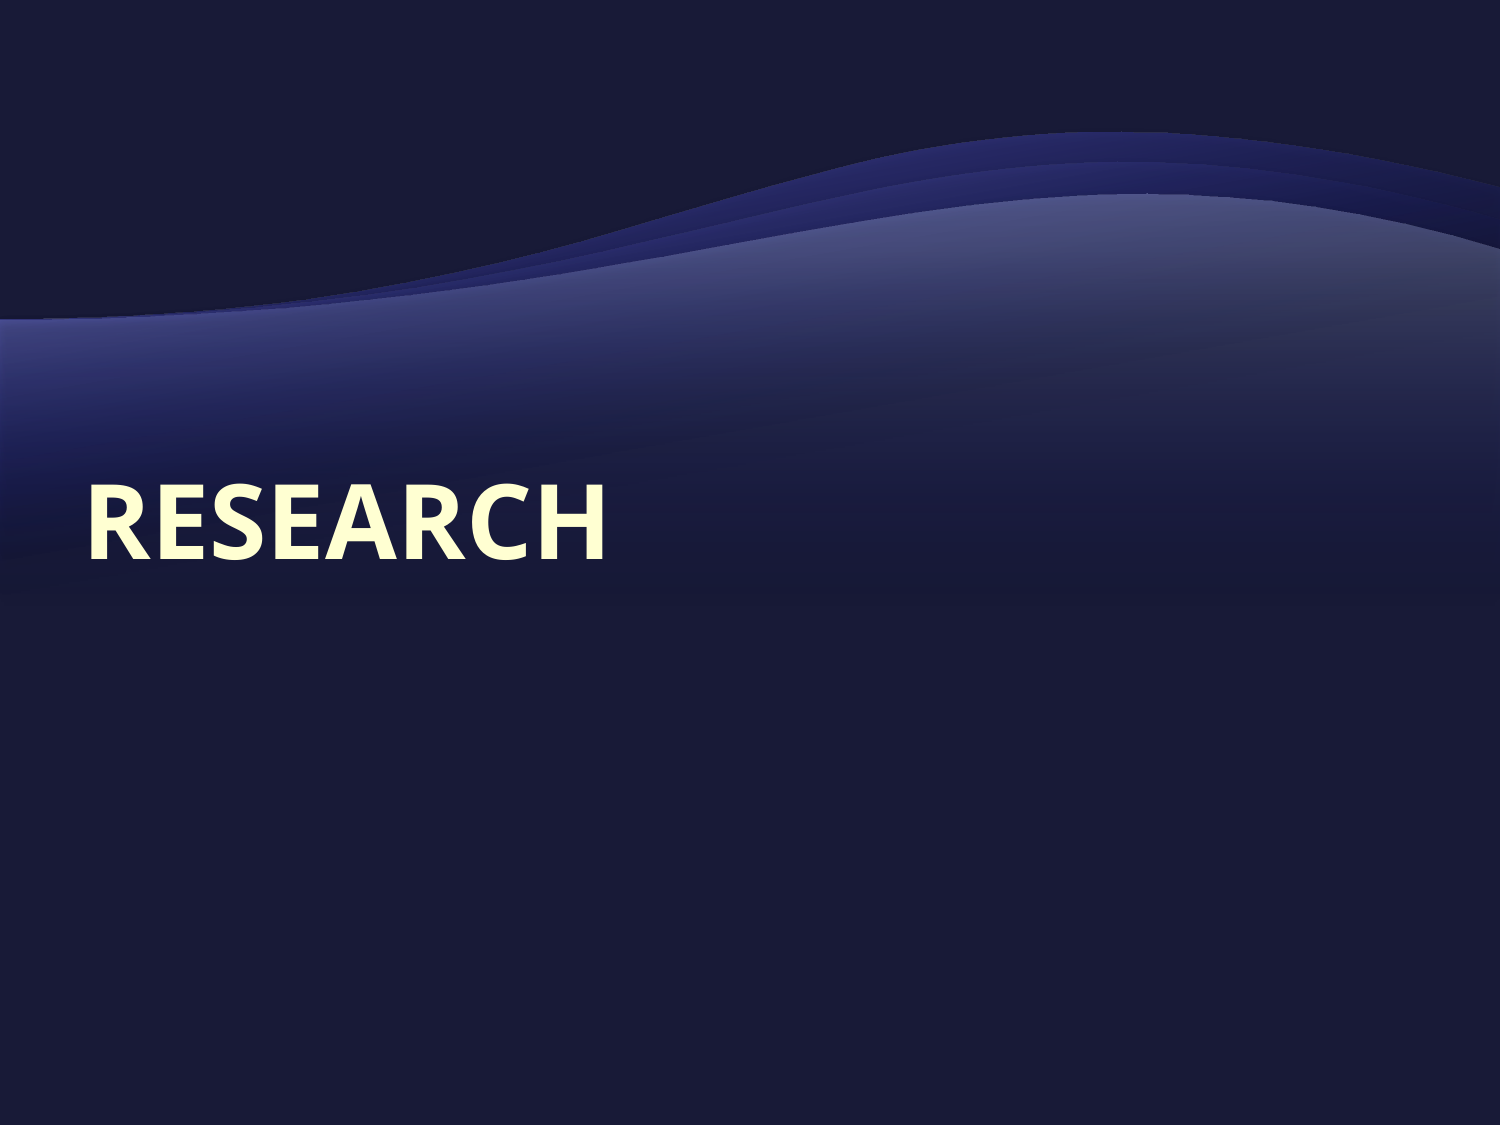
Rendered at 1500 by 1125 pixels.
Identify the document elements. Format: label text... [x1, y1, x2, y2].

title Research [82, 455, 1433, 811]
